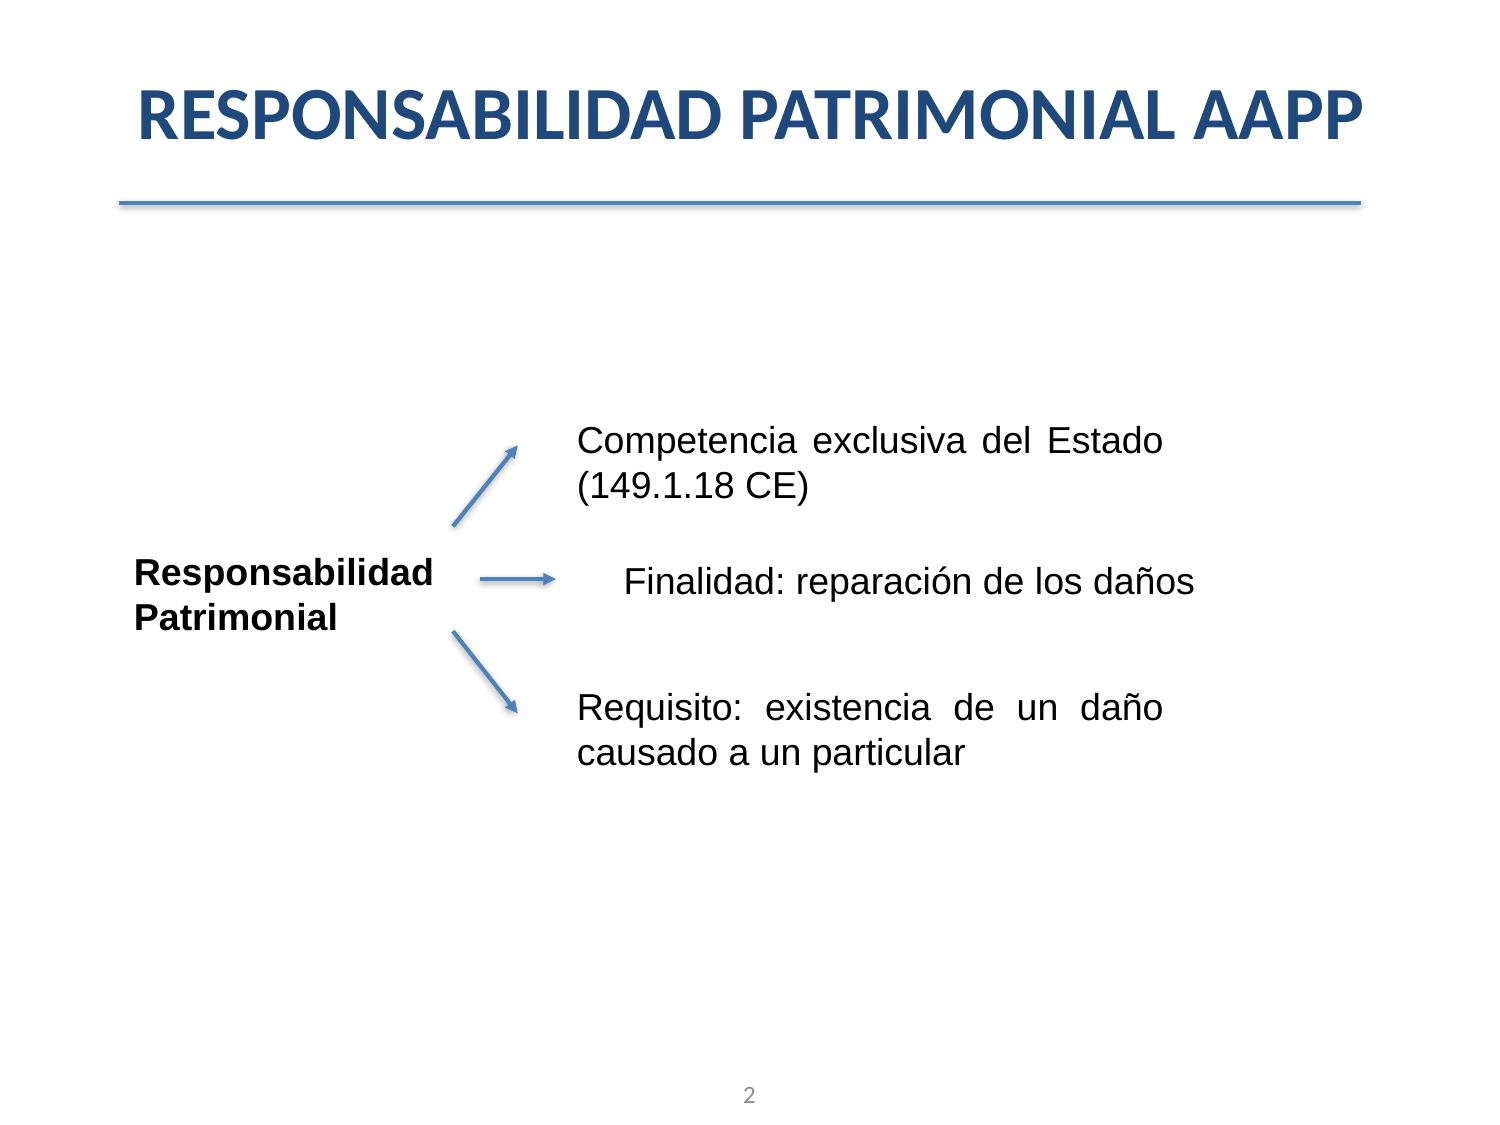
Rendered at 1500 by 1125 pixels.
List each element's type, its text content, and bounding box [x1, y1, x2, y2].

text_box Requisito: existencia de un daño causado a un particular [562, 675, 1179, 781]
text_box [452, 630, 518, 714]
text_box Finalidad: reparación de los daños [608, 550, 1261, 700]
text_box Responsabilidad Patrimonial [119, 540, 634, 645]
slide_number 2 [0, 1063, 1500, 1124]
text_box RESPONSABILIDAD PATRIMONIAL AAPP [1, 15, 1500, 203]
text_box [138, 392, 1361, 767]
text_box Competencia exclusiva del Estado (149.1.18 CE) [562, 409, 1179, 514]
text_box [452, 445, 518, 527]
